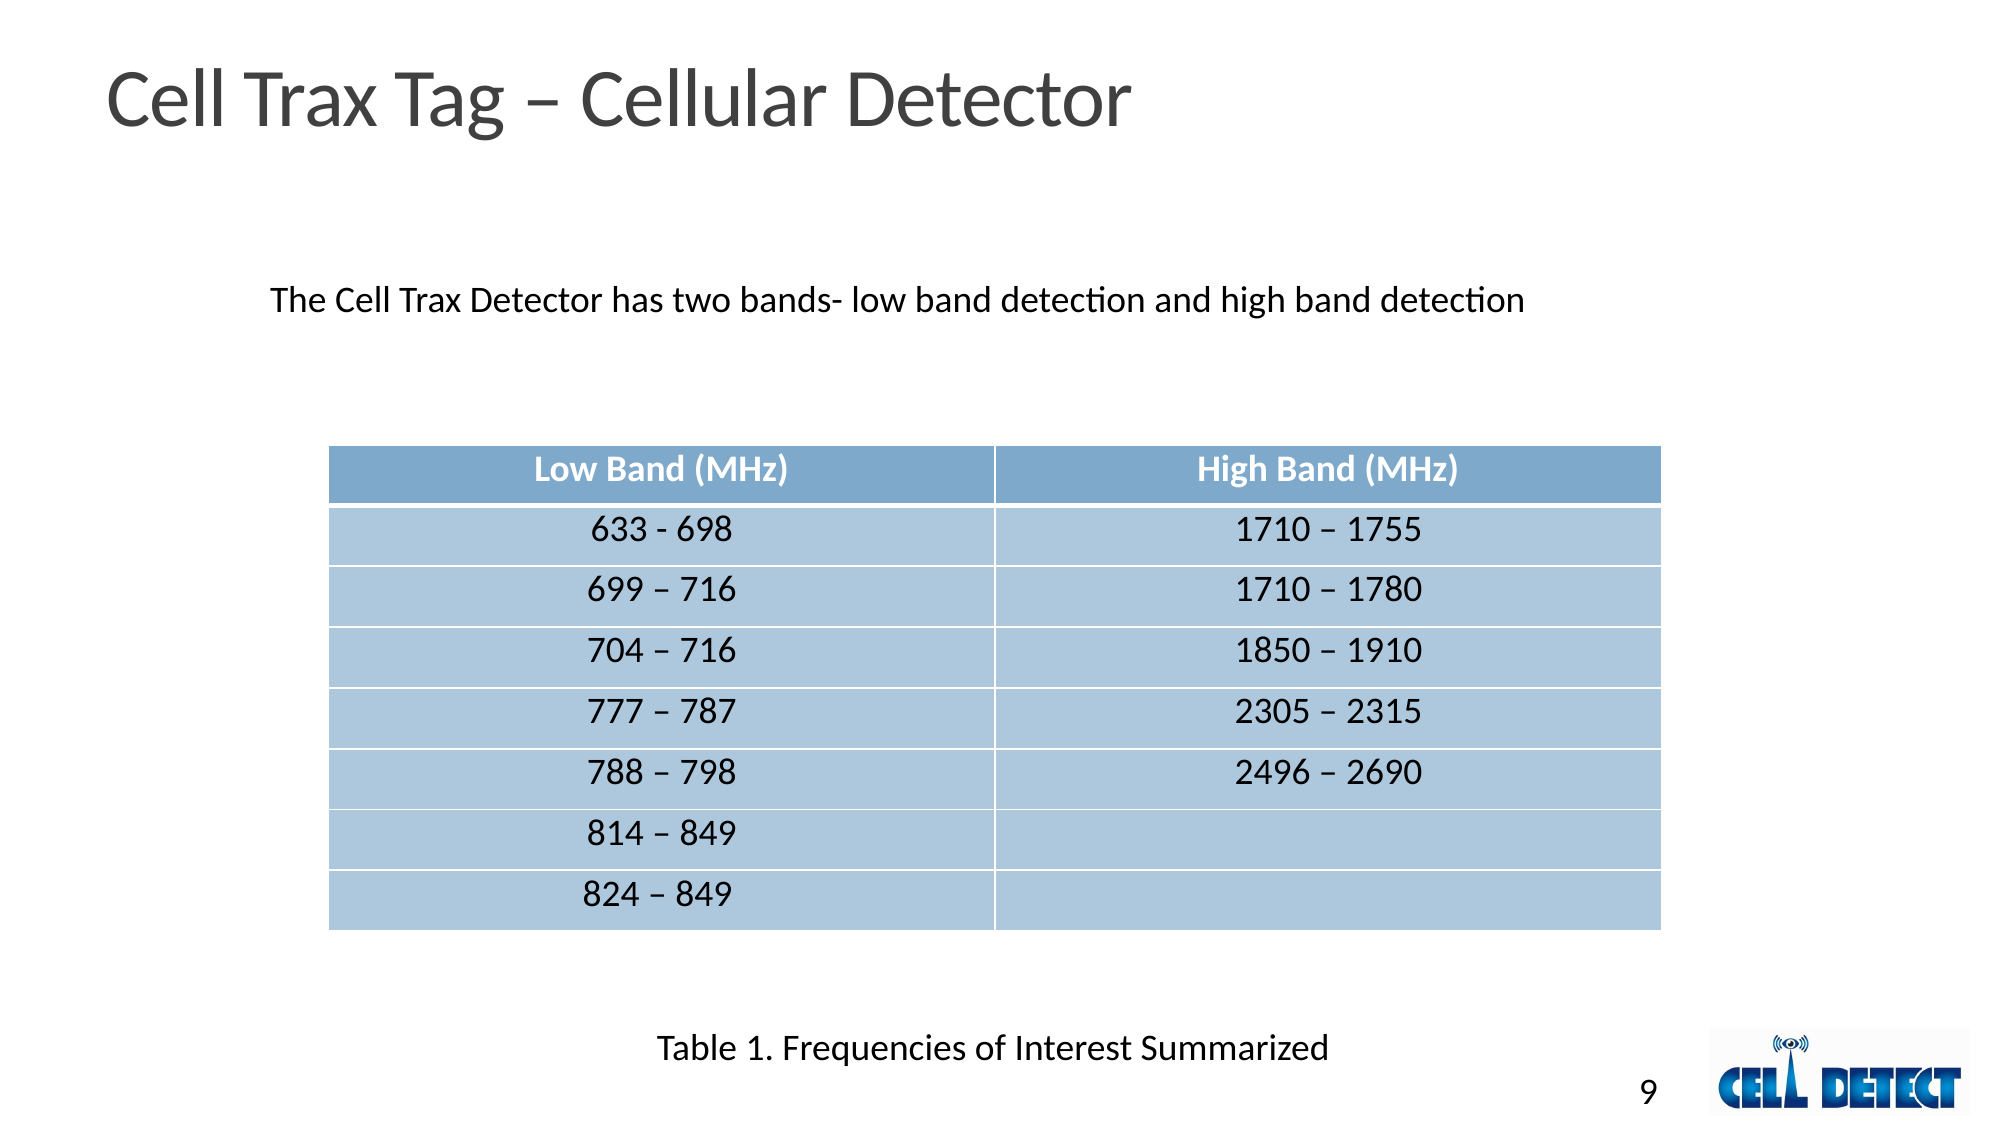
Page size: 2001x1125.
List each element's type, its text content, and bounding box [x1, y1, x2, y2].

table_cell 633 - 698 [329, 508, 994, 565]
table_header High Band (MHz) [996, 446, 1661, 503]
title Cell Trax Tag – Cellular Detector [91, 55, 1900, 152]
table_cell 777 – 787 [329, 689, 994, 748]
table_cell 704 – 716 [329, 628, 994, 687]
picture [1708, 1027, 1971, 1116]
table_cell 1710 – 1780 [996, 567, 1661, 626]
slide_number 9 [1624, 1059, 1706, 1120]
table_cell 2305 – 2315 [996, 689, 1661, 748]
table_cell 2496 – 2690 [996, 750, 1661, 809]
table_cell 1850 – 1910 [996, 628, 1661, 687]
table_cell 814 – 849 [329, 810, 994, 869]
table_cell [996, 871, 1661, 930]
table_cell 824 – 849 [329, 871, 994, 930]
table_cell 1710 – 1755 [996, 508, 1661, 565]
table_cell 788 – 798 [329, 750, 994, 809]
table_header Low Band (MHz) [329, 446, 994, 503]
table_cell 699 – 716 [329, 567, 994, 626]
table_cell [996, 810, 1661, 869]
text_box Table 1. Frequencies of Interest Summarized [642, 1015, 1415, 1076]
text_box The Cell Trax Detector has two bands- low band detection and high band detection [255, 267, 1680, 328]
